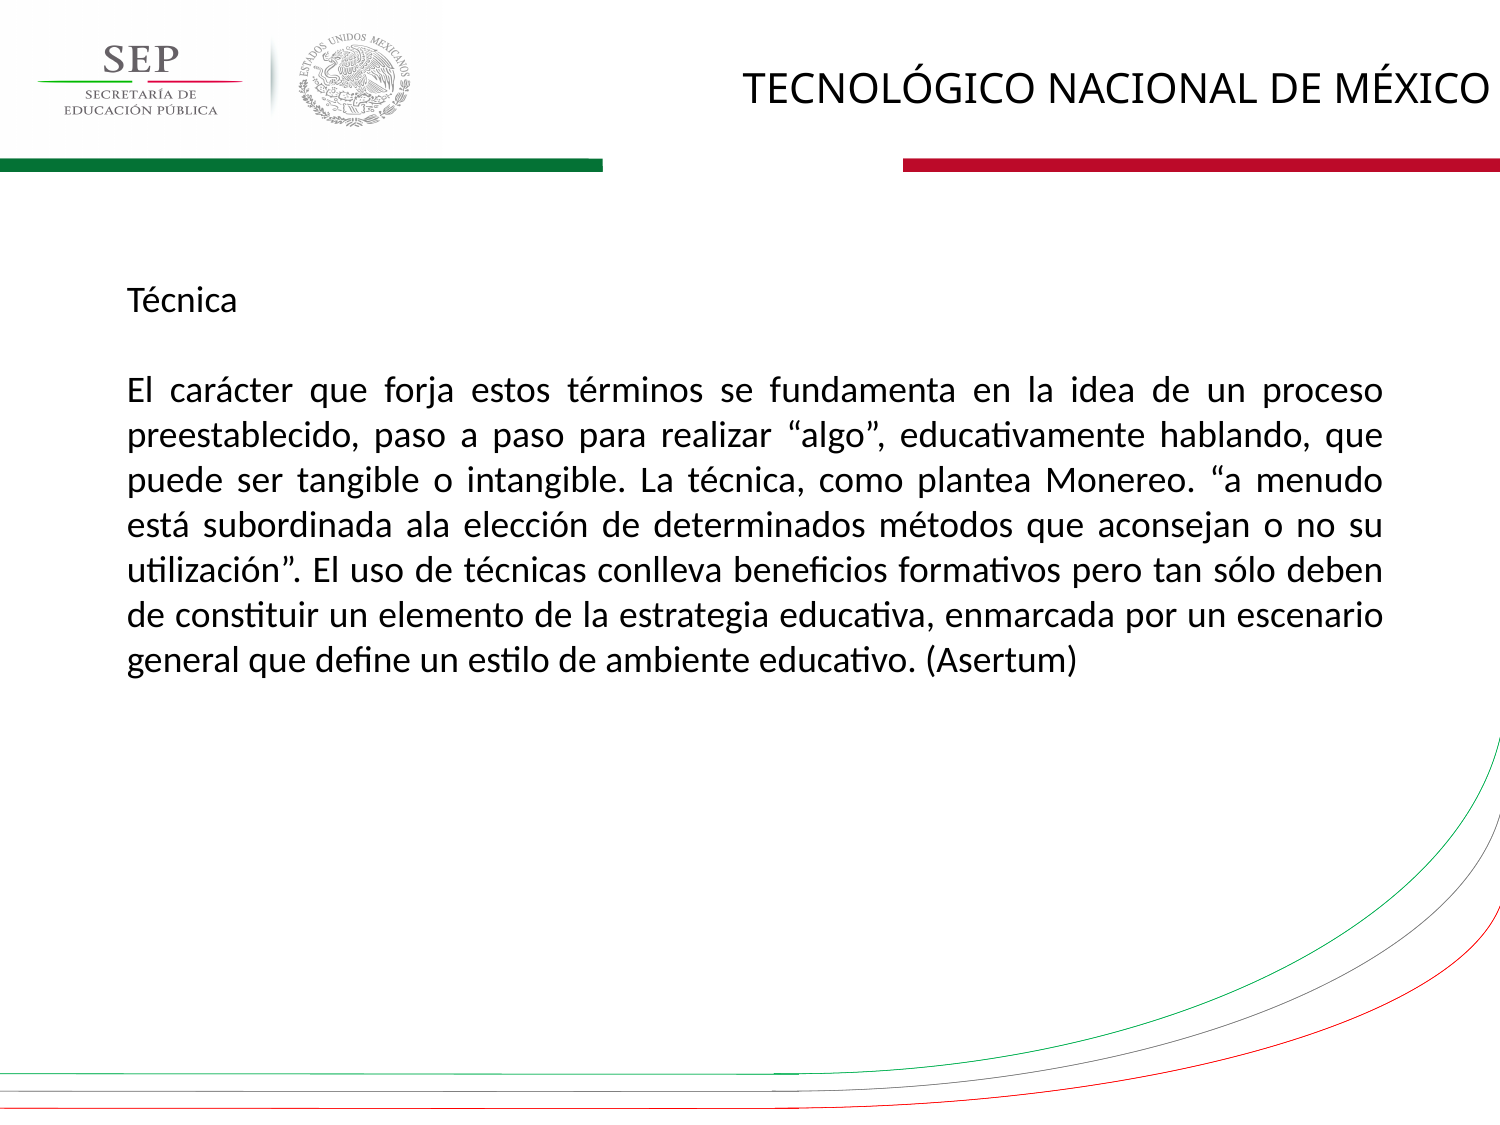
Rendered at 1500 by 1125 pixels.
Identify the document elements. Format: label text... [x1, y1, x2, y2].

text_box Técnica El carácter que forja estos términos se fundamenta en la idea de un proceso preestablecido, paso a paso para realizar “algo”, educativamente hablando, que puede ser tangible o intangible. La técnica, como plantea Monereo. “a menudo está subordinada ala elección de determinados métodos que aconsejan o no su utilización”. El uso de técnicas conlleva beneficios formativos pero tan sólo deben de constituir un elemento de la estrategia educativa, enmarcada por un escenario general que define un estilo de ambiente educativo. (Asertum) [112, 267, 1400, 732]
picture [0, 0, 443, 158]
